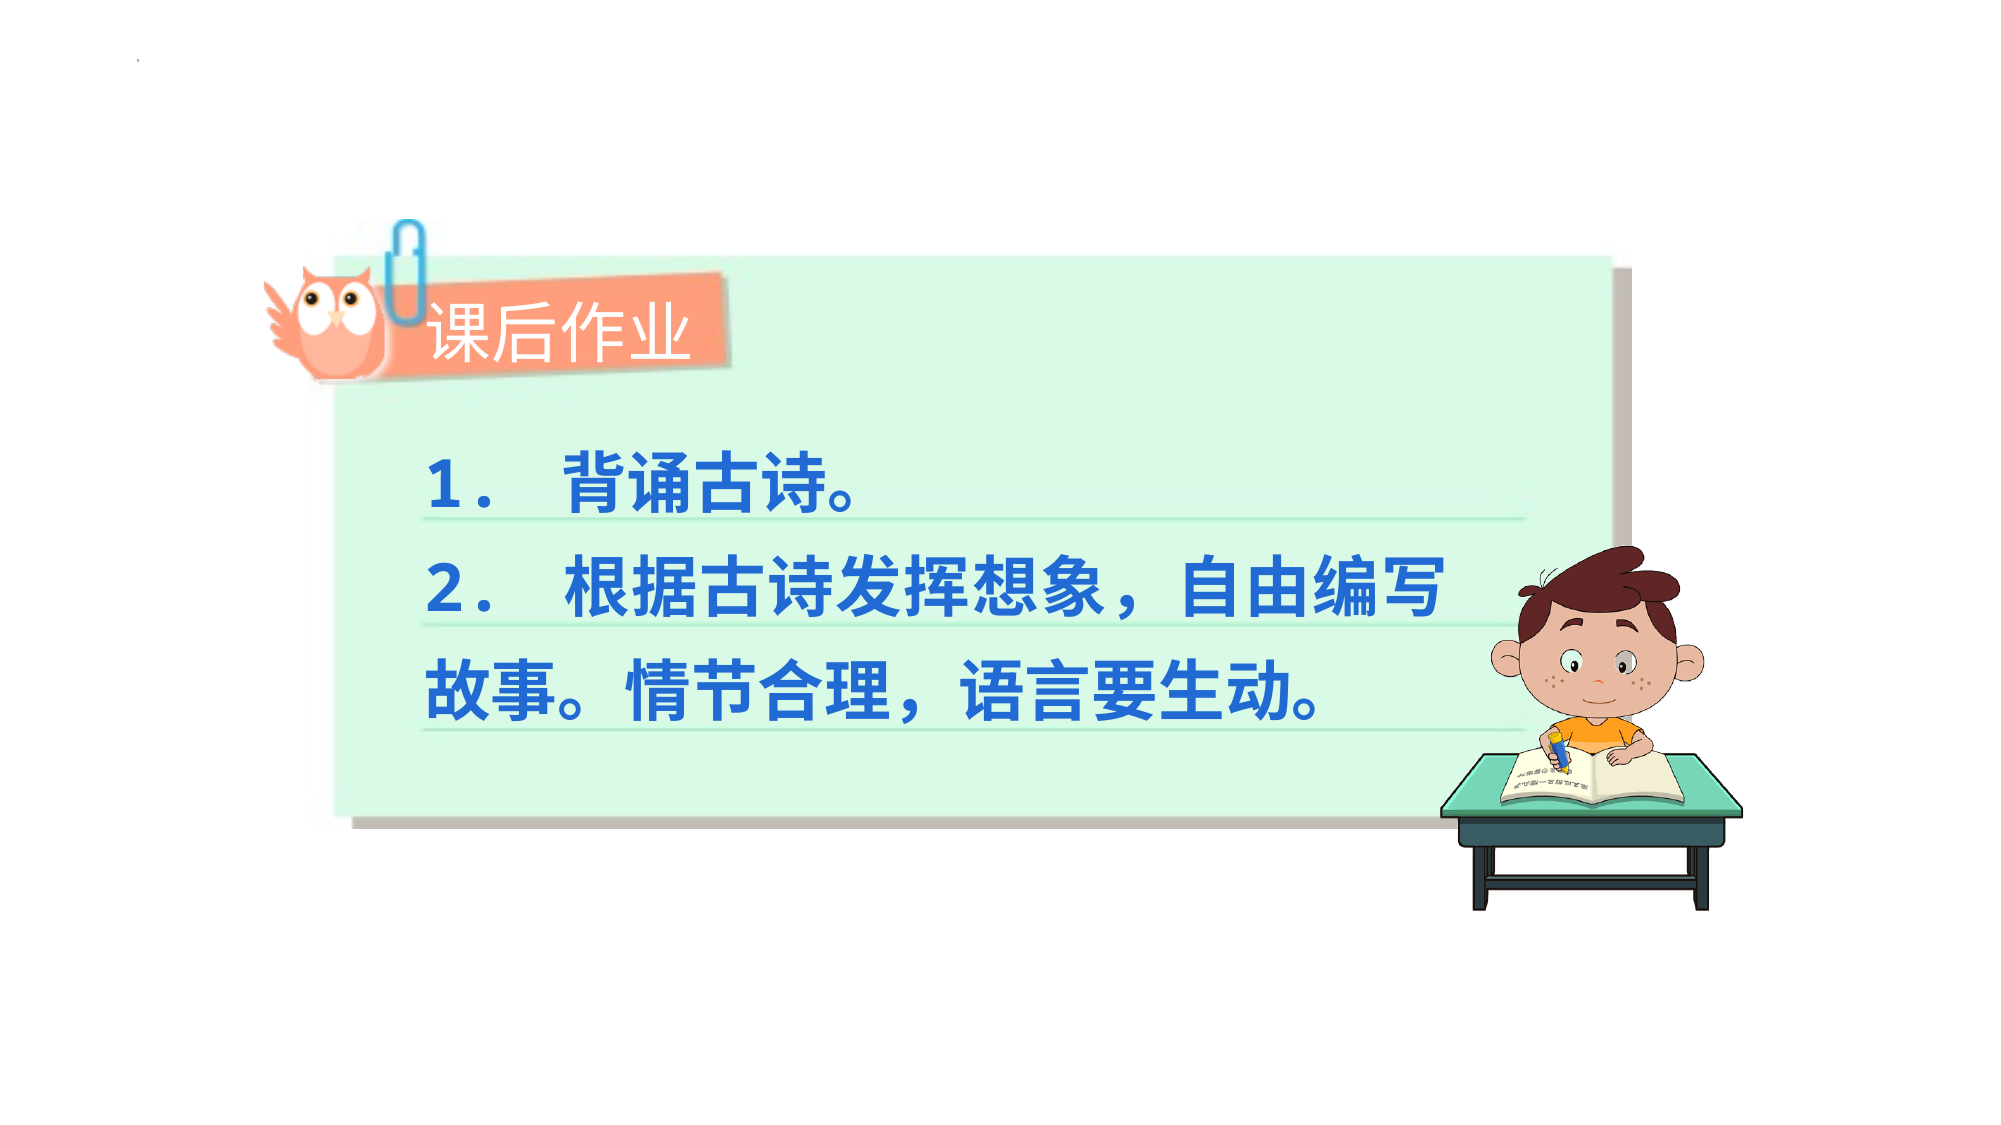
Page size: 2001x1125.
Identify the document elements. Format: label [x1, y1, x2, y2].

picture [263, 219, 1769, 939]
